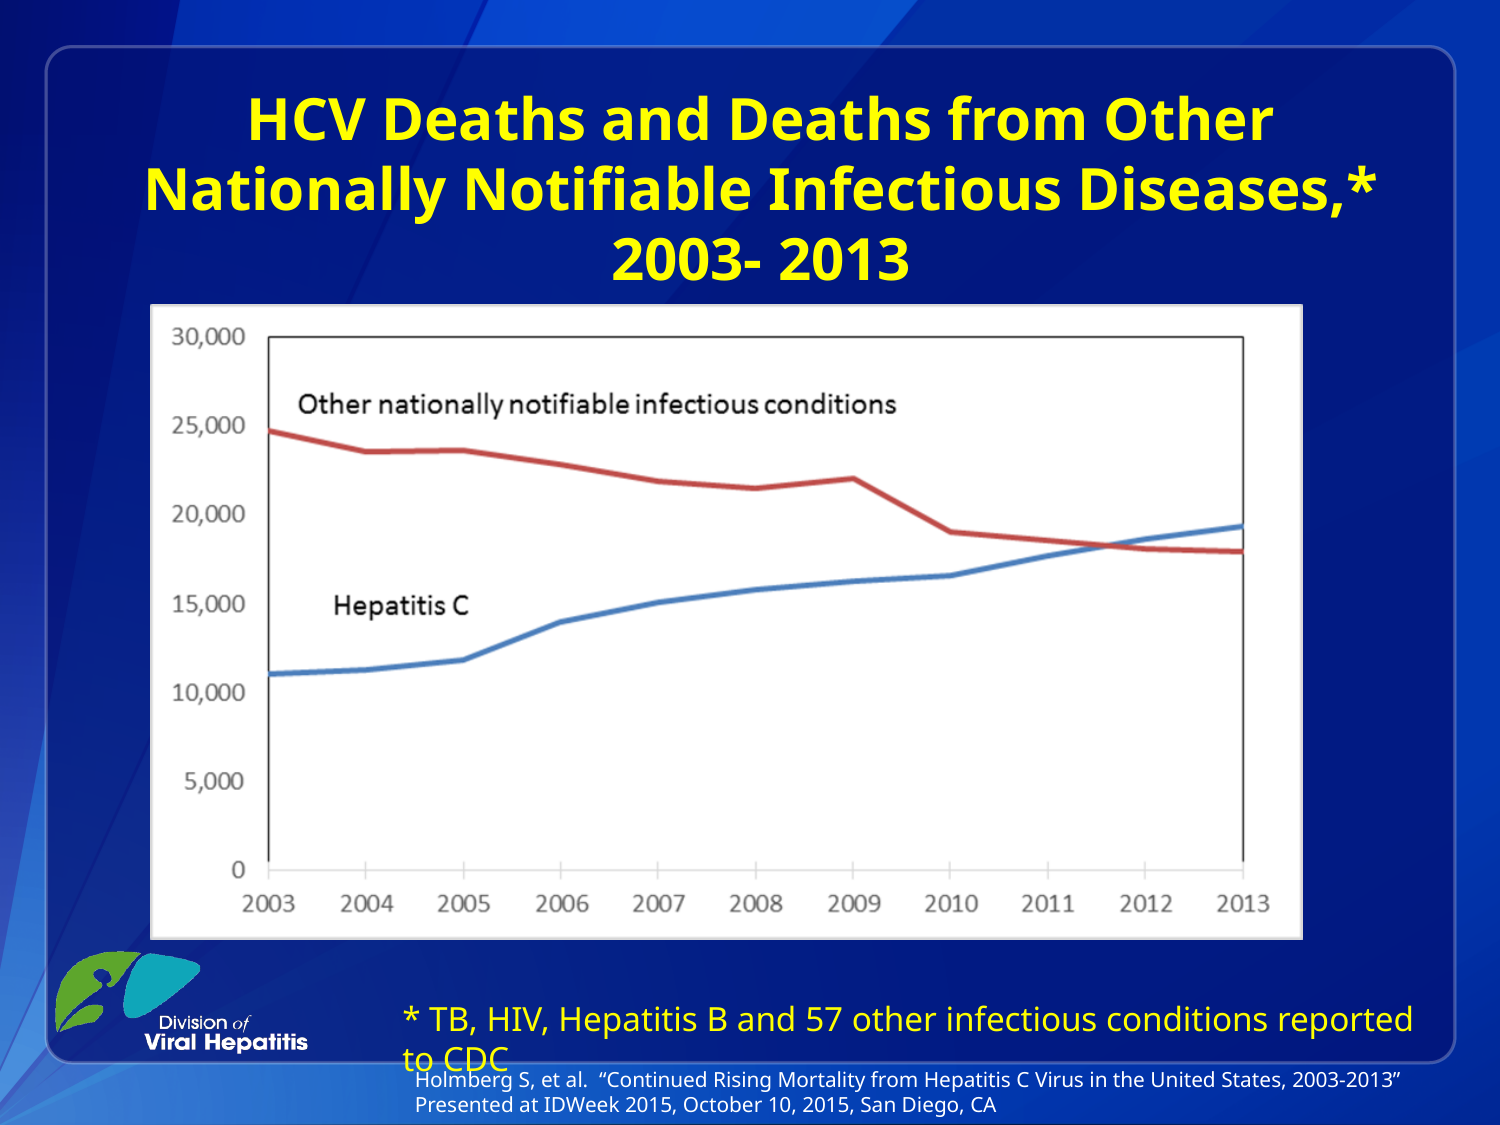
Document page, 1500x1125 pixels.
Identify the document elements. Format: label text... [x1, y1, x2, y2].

text_box Holmberg S, et al. “Continued Rising Mortality from Hepatitis C Virus in the United States, 2003-2013” Presented at IDWeek 2015, October 10, 2015, San Diego, CA [399, 1059, 1500, 1125]
picture [0, 0, 1500, 1125]
text_box * TB, HIV, Hepatitis B and 57 other infectious conditions reported to CDC [387, 990, 1454, 1086]
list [149, 304, 1304, 941]
text_box HCV Deaths and Deaths from Other Nationally Notifiable Infectious Diseases,* 2003- 2013 [87, 75, 1435, 300]
